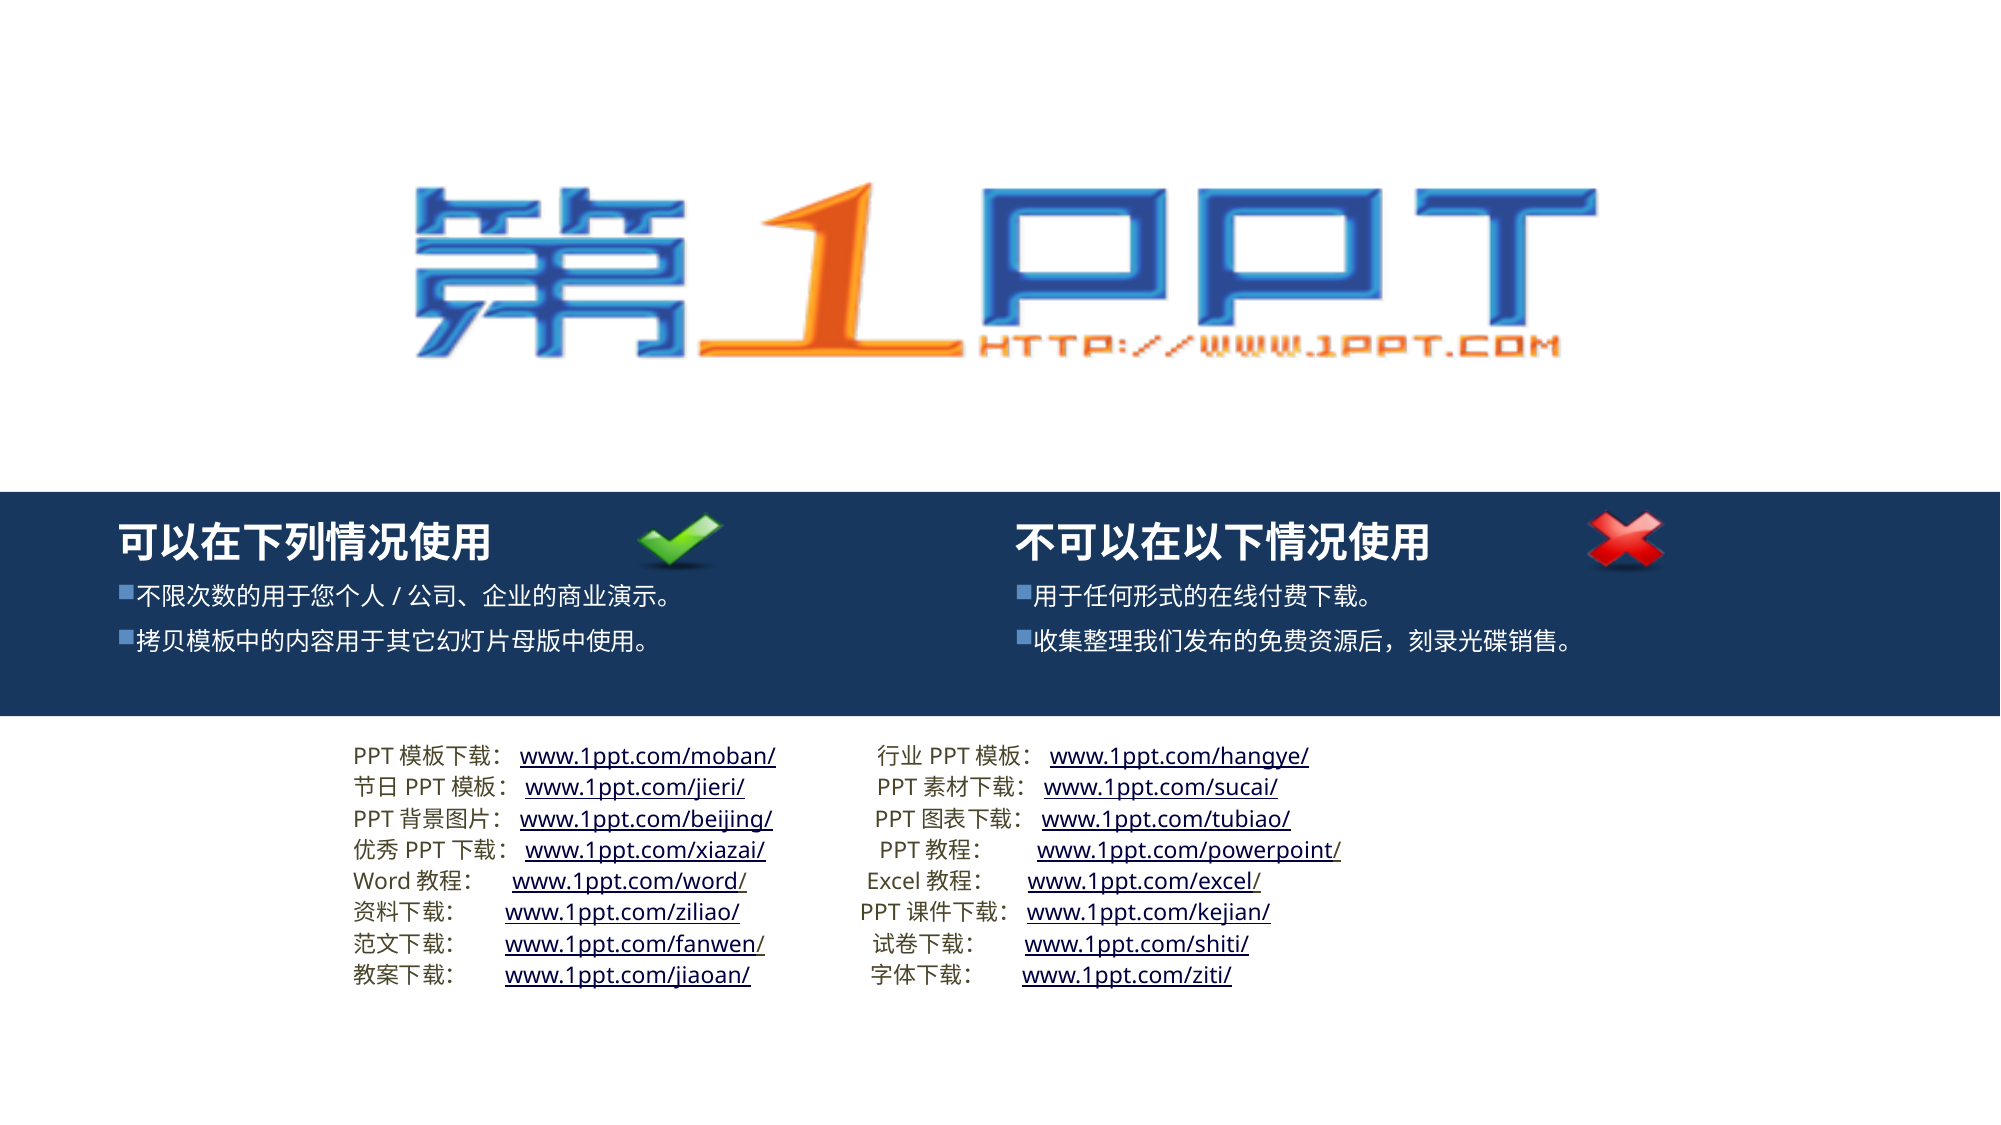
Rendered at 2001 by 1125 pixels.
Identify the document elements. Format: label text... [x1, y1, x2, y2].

text_box PPT模板下载：www.1ppt.com/moban/ 行业PPT模板：www.1ppt.com/hangye/ 节日PPT模板：www.1ppt.com/jieri/ PPT素材下载：www.1ppt.com/sucai/ PPT背景图片：www.1ppt.com/beijing/ PPT图表下载：www.1ppt.com/tubiao/ 优秀PPT下载：www.1ppt.com/xiazai/ PPT教程： www.1ppt.com/powerpoint/ Word教程： www.1ppt.com/word/ Excel教程： www.1ppt.com/excel/ 资料下载： www.1ppt.com/ziliao/ PPT课件下载：www.1ppt.com/kejian/ 范文下载： www.1ppt.com/fanwen/ 试卷下载： www.1ppt.com/shiti/ 教案下载： www.1ppt.com/jiaoan/ 字体下载： www.1ppt.com/ziti/ [336, 762, 1752, 1008]
text_box 不可以在以下情况使用 用于任何形式的在线付费下载。 收集整理我们发布的免费资源后，刻录光碟销售。 [999, 508, 1898, 762]
text_box 可以在下列情况使用 不限次数的用于您个人/公司、企业的商业演示。 拷贝模板中的内容用于其它幻灯片母版中使用。 [102, 508, 1000, 774]
picture [1581, 507, 1669, 573]
text_box [0, 491, 2000, 717]
picture [637, 507, 724, 573]
picture [179, 51, 1867, 492]
